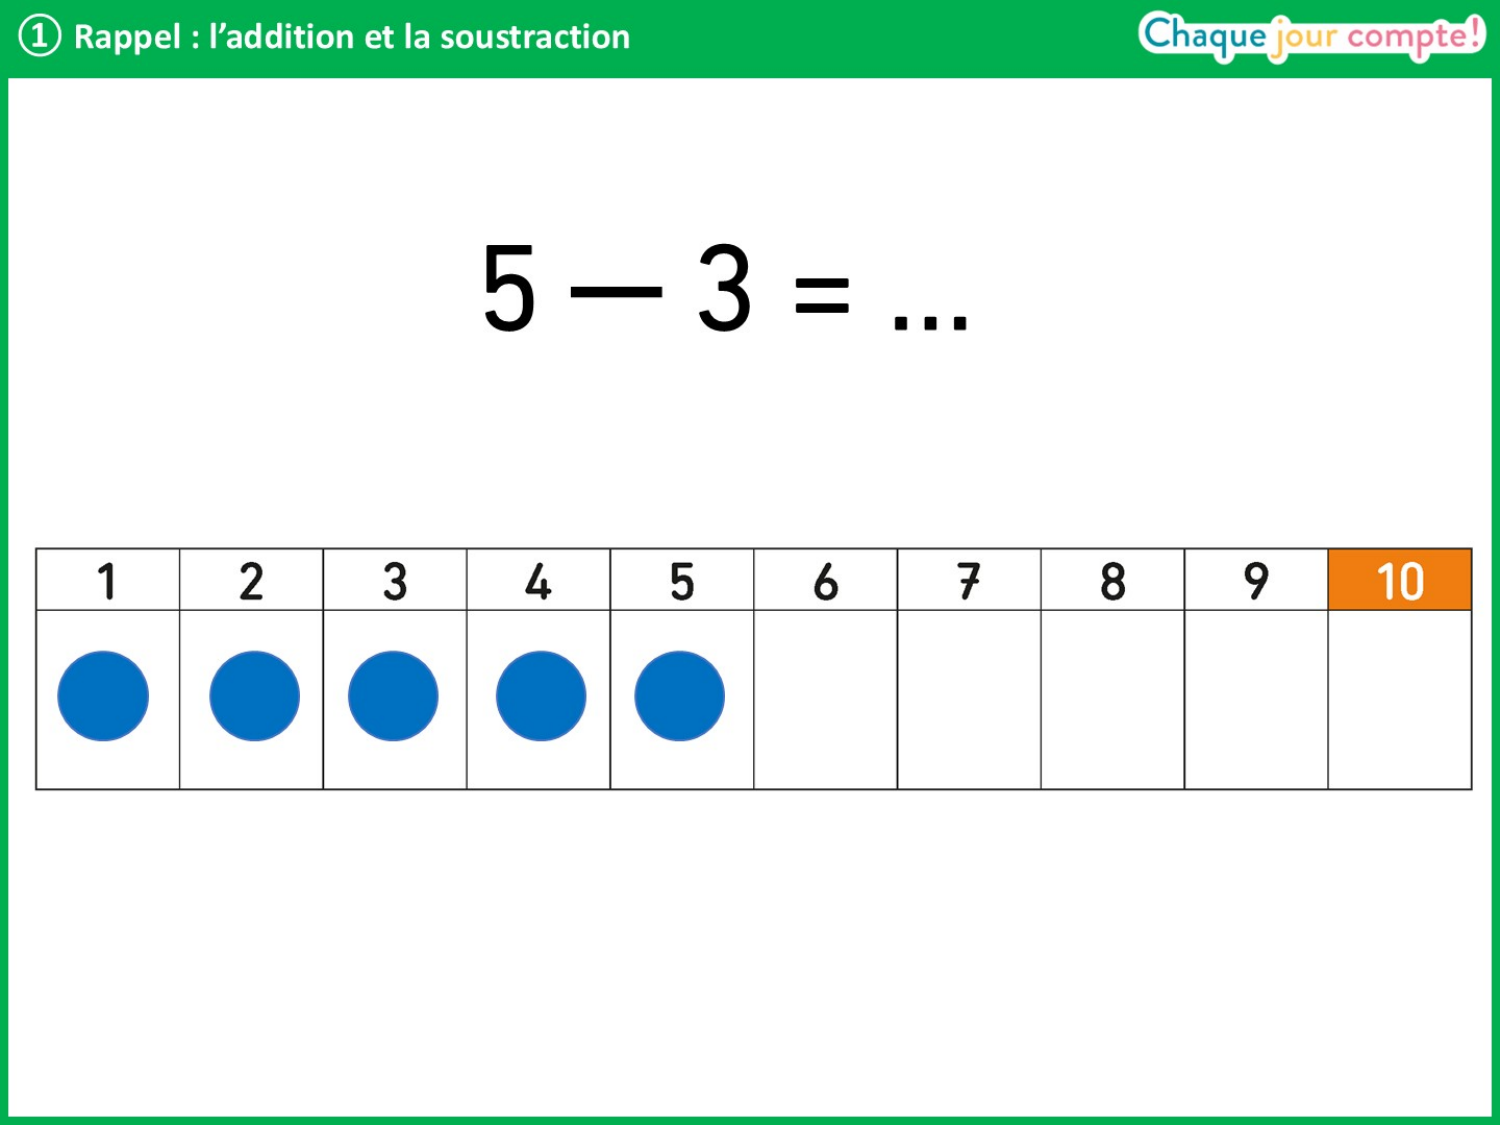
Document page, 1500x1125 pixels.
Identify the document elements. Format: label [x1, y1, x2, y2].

list [0, 0, 1500, 1125]
